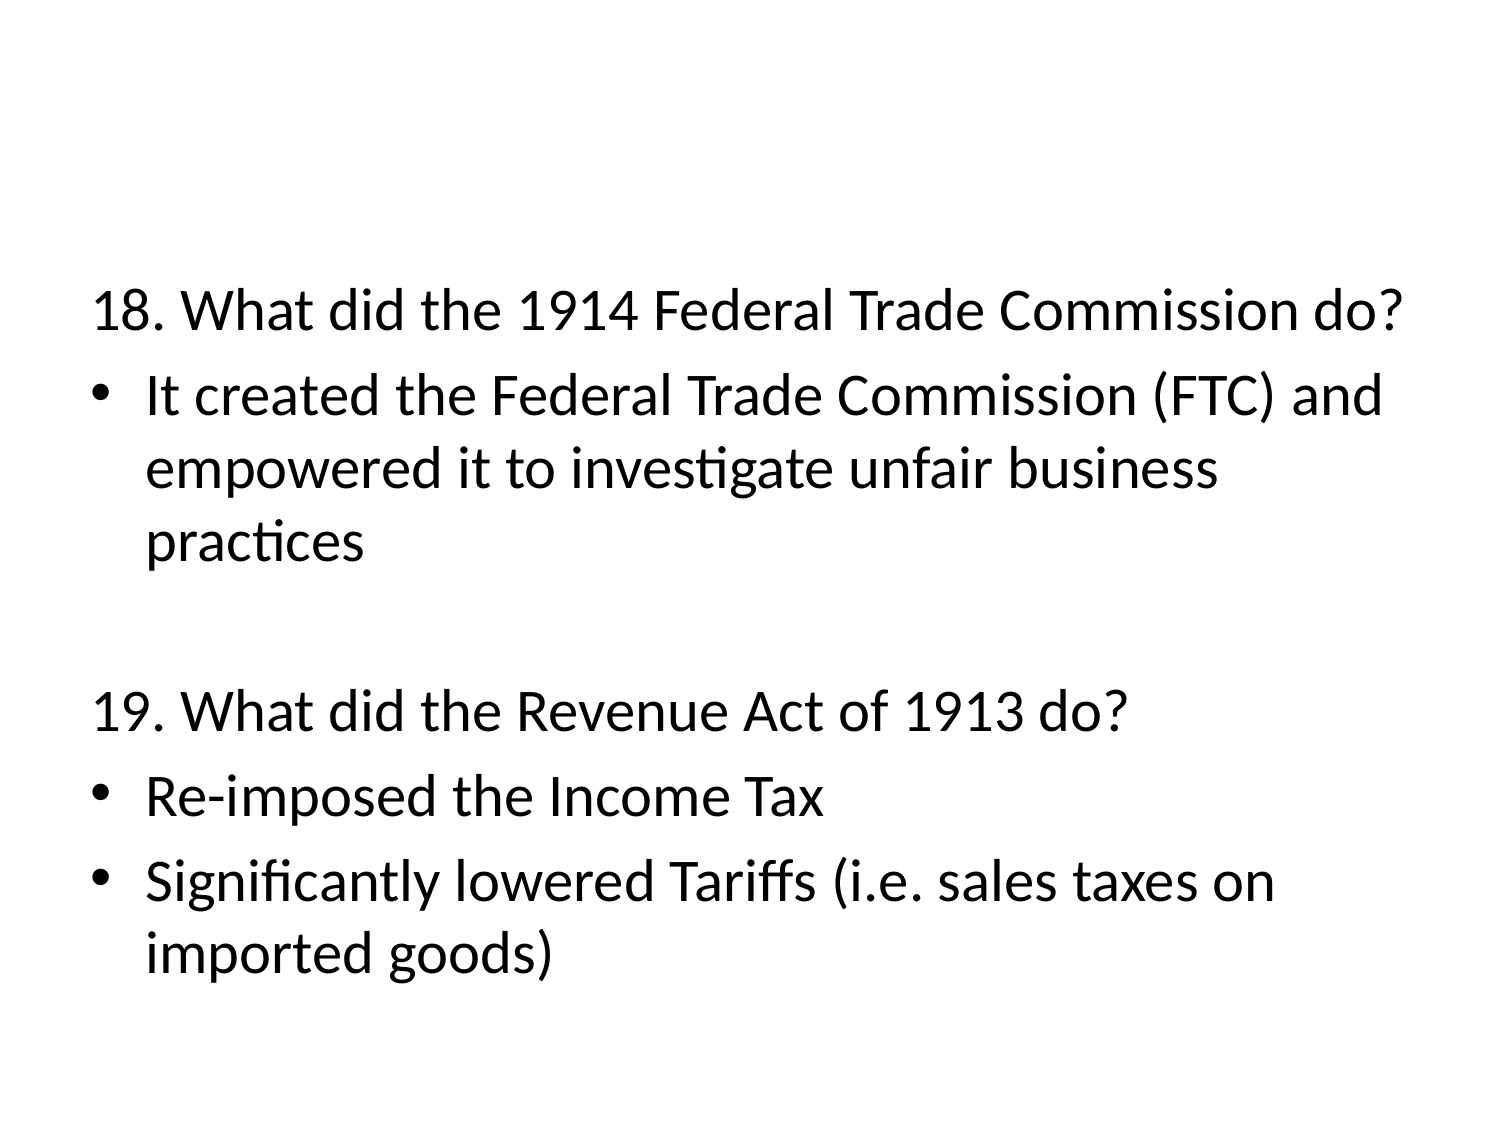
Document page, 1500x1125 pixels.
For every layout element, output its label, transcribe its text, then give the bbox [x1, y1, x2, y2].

list 18. What did the 1914 Federal Trade Commission do? It created the Federal Trade Commission (FTC) and empowered it to investigate unfair business practices 19. What did the Revenue Act of 1913 do? Re-imposed the Income Tax Significantly lowered Tariffs (i.e. sales taxes on imported goods) [75, 262, 1425, 1005]
